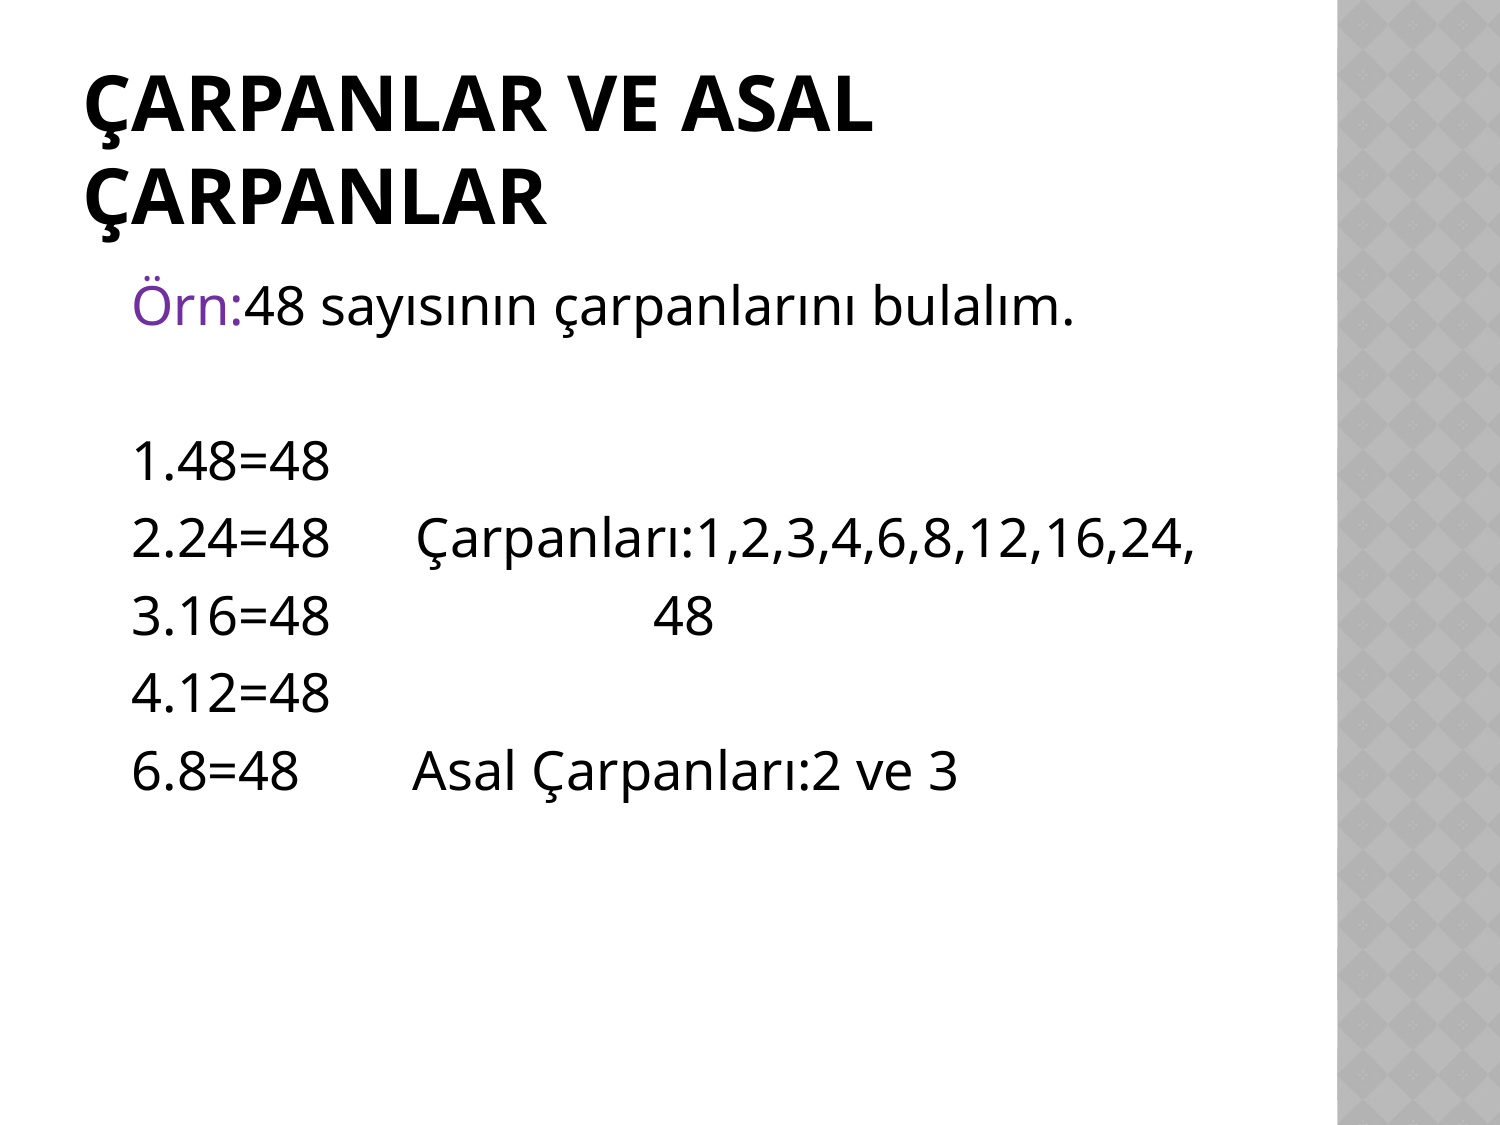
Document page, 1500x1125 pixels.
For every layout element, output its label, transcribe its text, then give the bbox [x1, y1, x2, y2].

title Çarpanlar ve asal çarpanlar [75, 52, 1263, 240]
list Örn:48 sayısının çarpanlarını bulalım. 1.48=48 2.24=48 Çarpanları:1,2,3,4,6,8,12,16,24, 3.16=48 48 4.12=48 6.8=48 Asal Çarpanları:2 ve 3 [75, 264, 1263, 1059]
